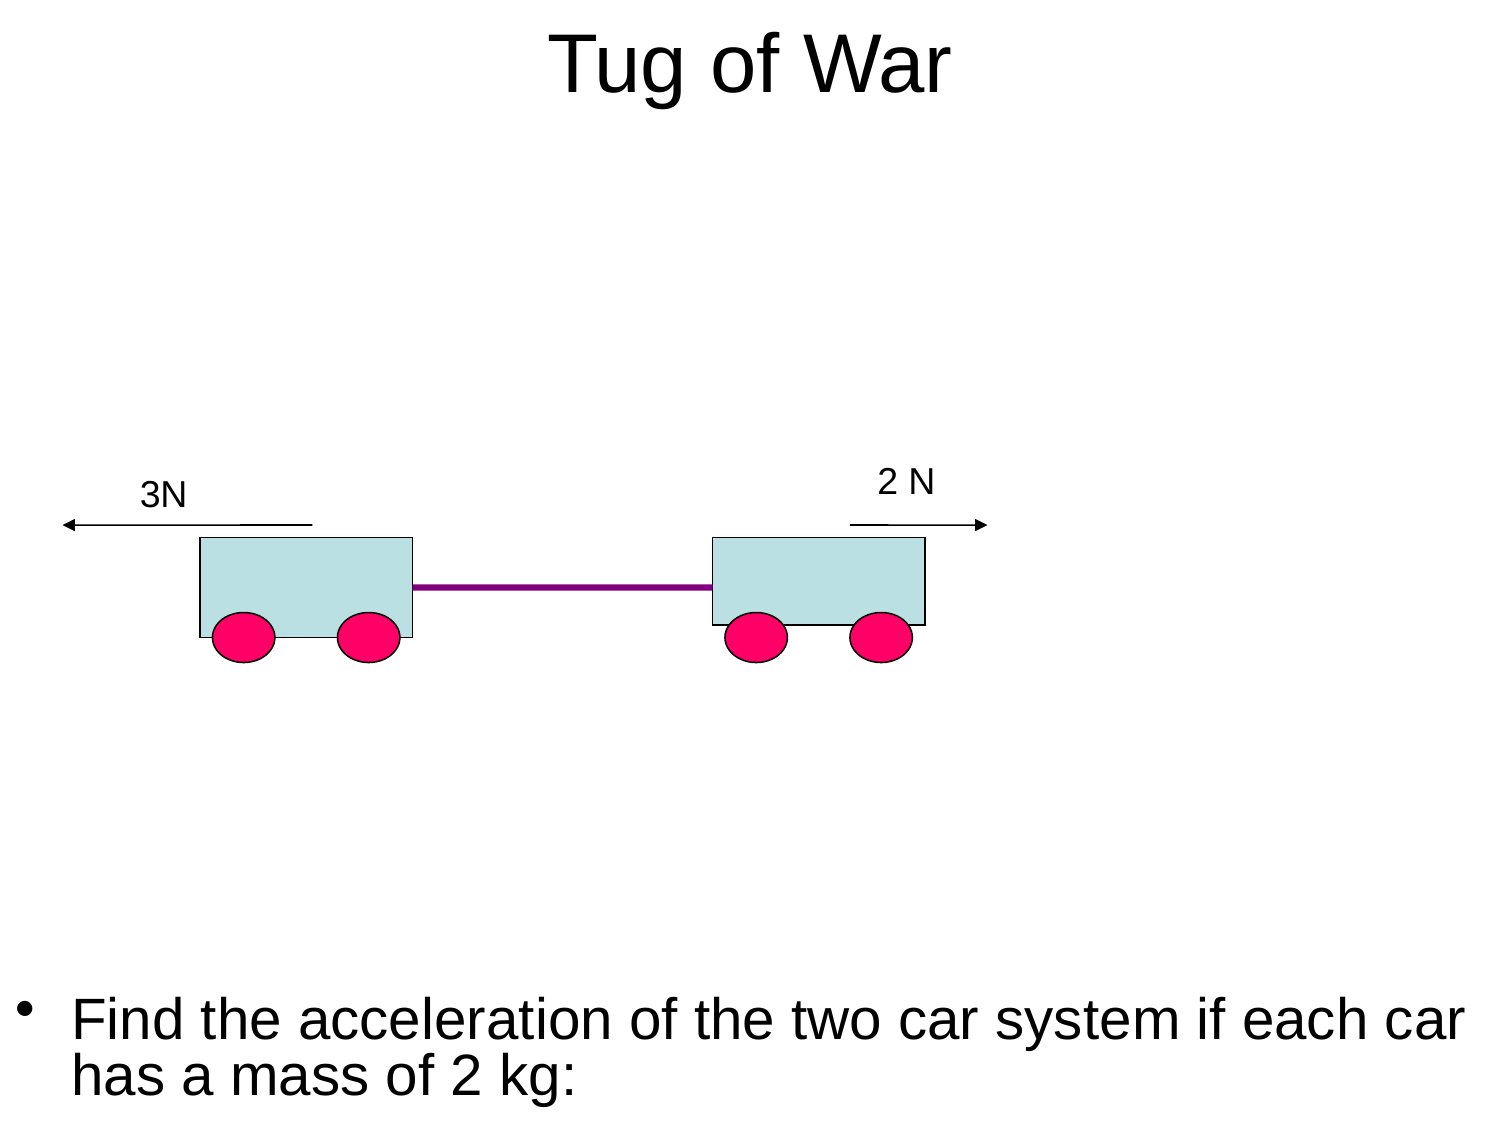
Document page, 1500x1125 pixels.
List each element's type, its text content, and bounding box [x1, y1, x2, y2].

text_box [724, 612, 788, 663]
text_box [62, 518, 313, 532]
list Find the acceleration of the two car system if each car has a mass of 2 kg: [0, 987, 1500, 1125]
text_box 3N [124, 462, 288, 523]
text_box [337, 612, 400, 663]
title Tug of War [74, 0, 1426, 118]
text_box 2 N [862, 449, 1025, 510]
text_box [849, 518, 988, 532]
text_box [212, 612, 275, 663]
text_box [849, 612, 913, 663]
text_box [712, 537, 925, 625]
text_box [199, 537, 413, 638]
